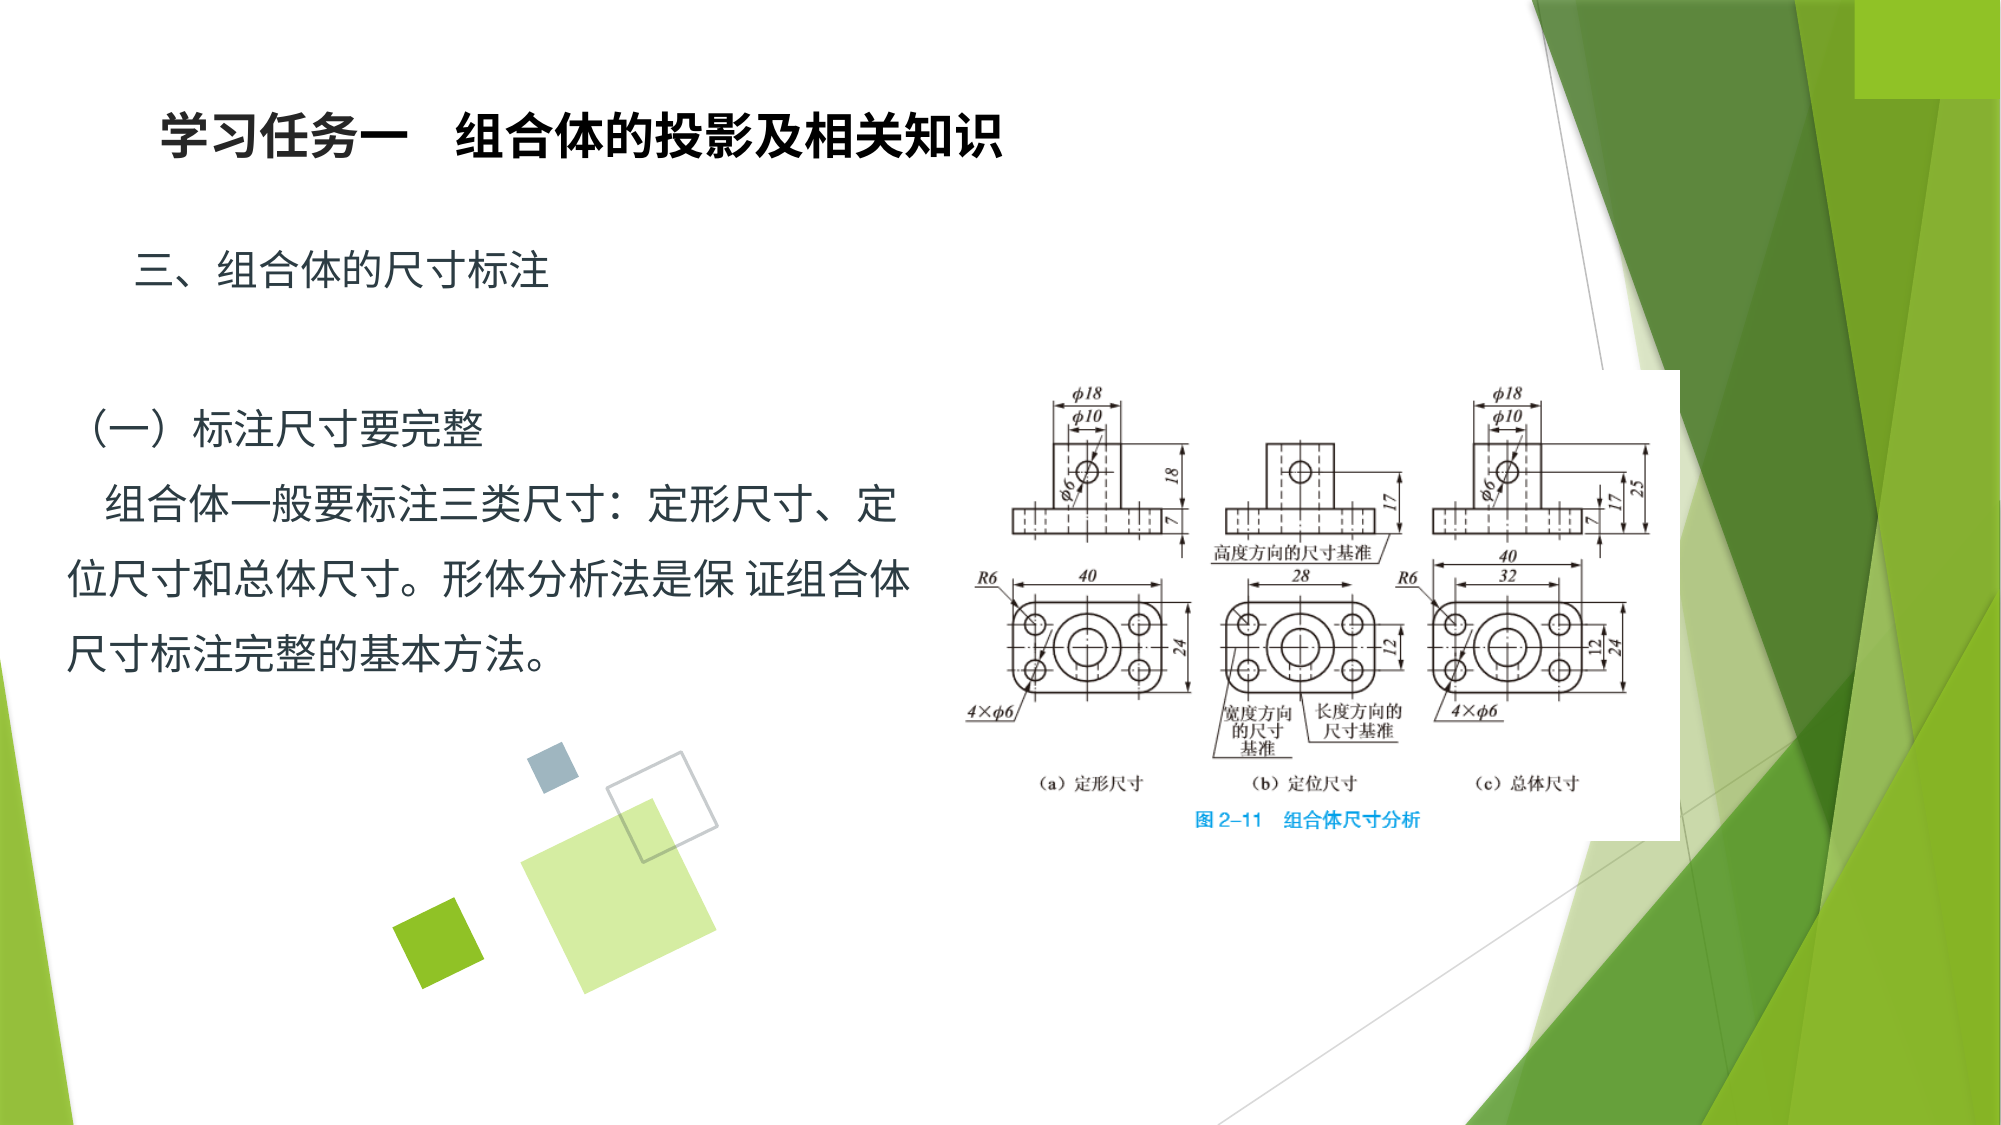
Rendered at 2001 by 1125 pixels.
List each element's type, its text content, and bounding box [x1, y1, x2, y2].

text_box 学习任务一 组合体的投影及相关知识 [144, 85, 1856, 216]
picture [950, 370, 1681, 841]
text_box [389, 739, 723, 1001]
text_box 三、组合体的尺寸标注 [118, 211, 1579, 302]
text_box [1853, 0, 2000, 100]
text_box （一）标注尺寸要完整 组合体一般要标注三类尺寸：定形尺寸、定位尺寸和总体尺寸。形体分析法是保 证组合体尺寸标注完整的基本方法。 [52, 370, 949, 761]
